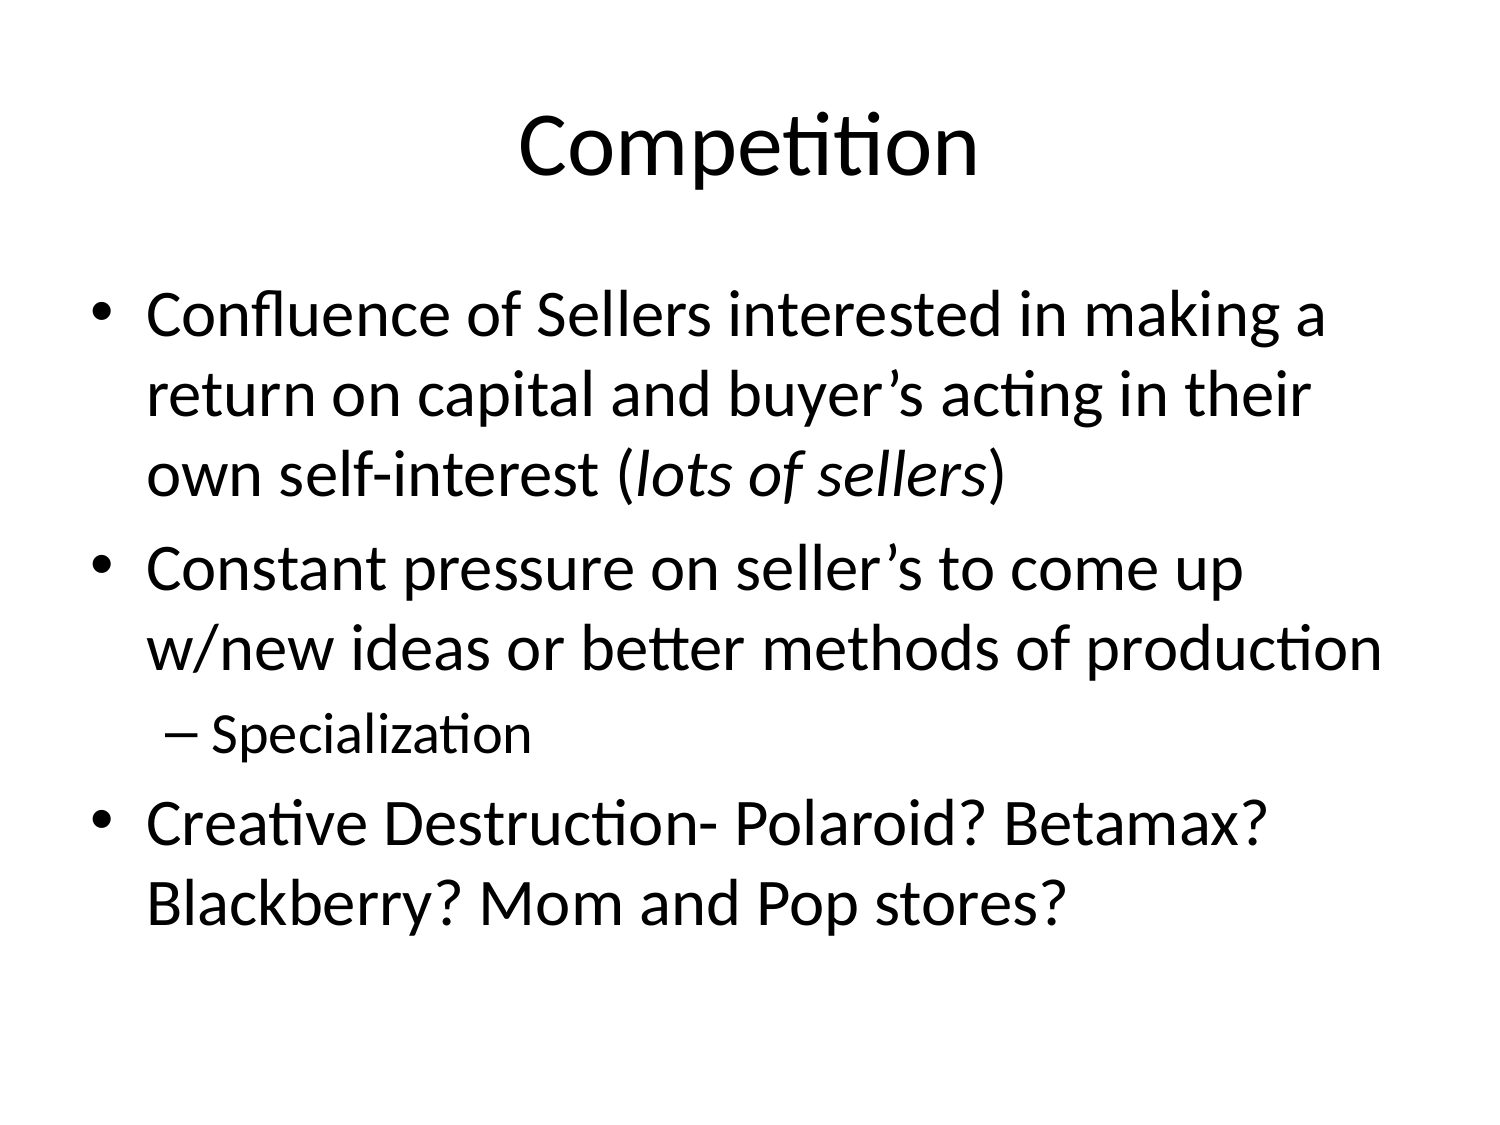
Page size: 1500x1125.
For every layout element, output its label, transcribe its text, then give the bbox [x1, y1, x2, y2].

title Competition [75, 45, 1425, 233]
list Confluence of Sellers interested in making a return on capital and buyer’s acting in their own self-interest (lots of sellers) Constant pressure on seller’s to come up w/new ideas or better methods of production Specialization Creative Destruction- Polaroid? Betamax? Blackberry? Mom and Pop stores? [75, 262, 1425, 1005]
